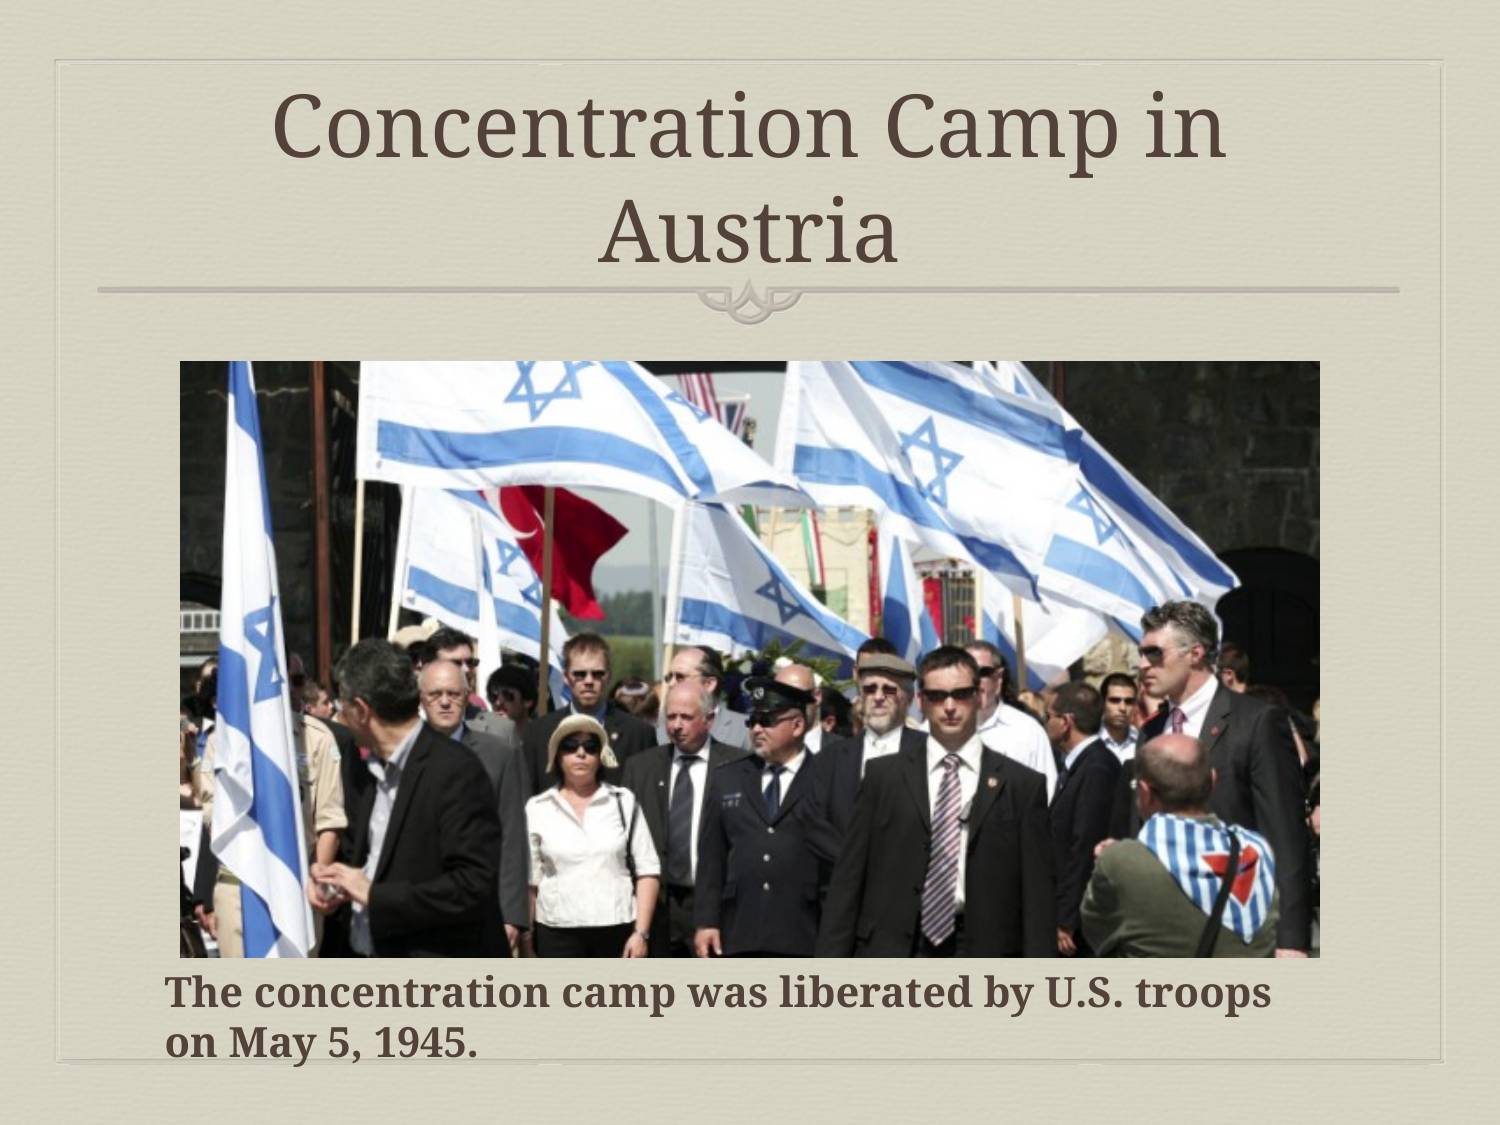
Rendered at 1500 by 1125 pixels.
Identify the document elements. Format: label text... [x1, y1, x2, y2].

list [179, 360, 1321, 959]
title Concentration Camp in Austria [131, 62, 1369, 288]
picture [0, 0, 1500, 1125]
text_box The concentration camp was liberated by U.S. troops on May 5, 1945. [149, 958, 1339, 1123]
